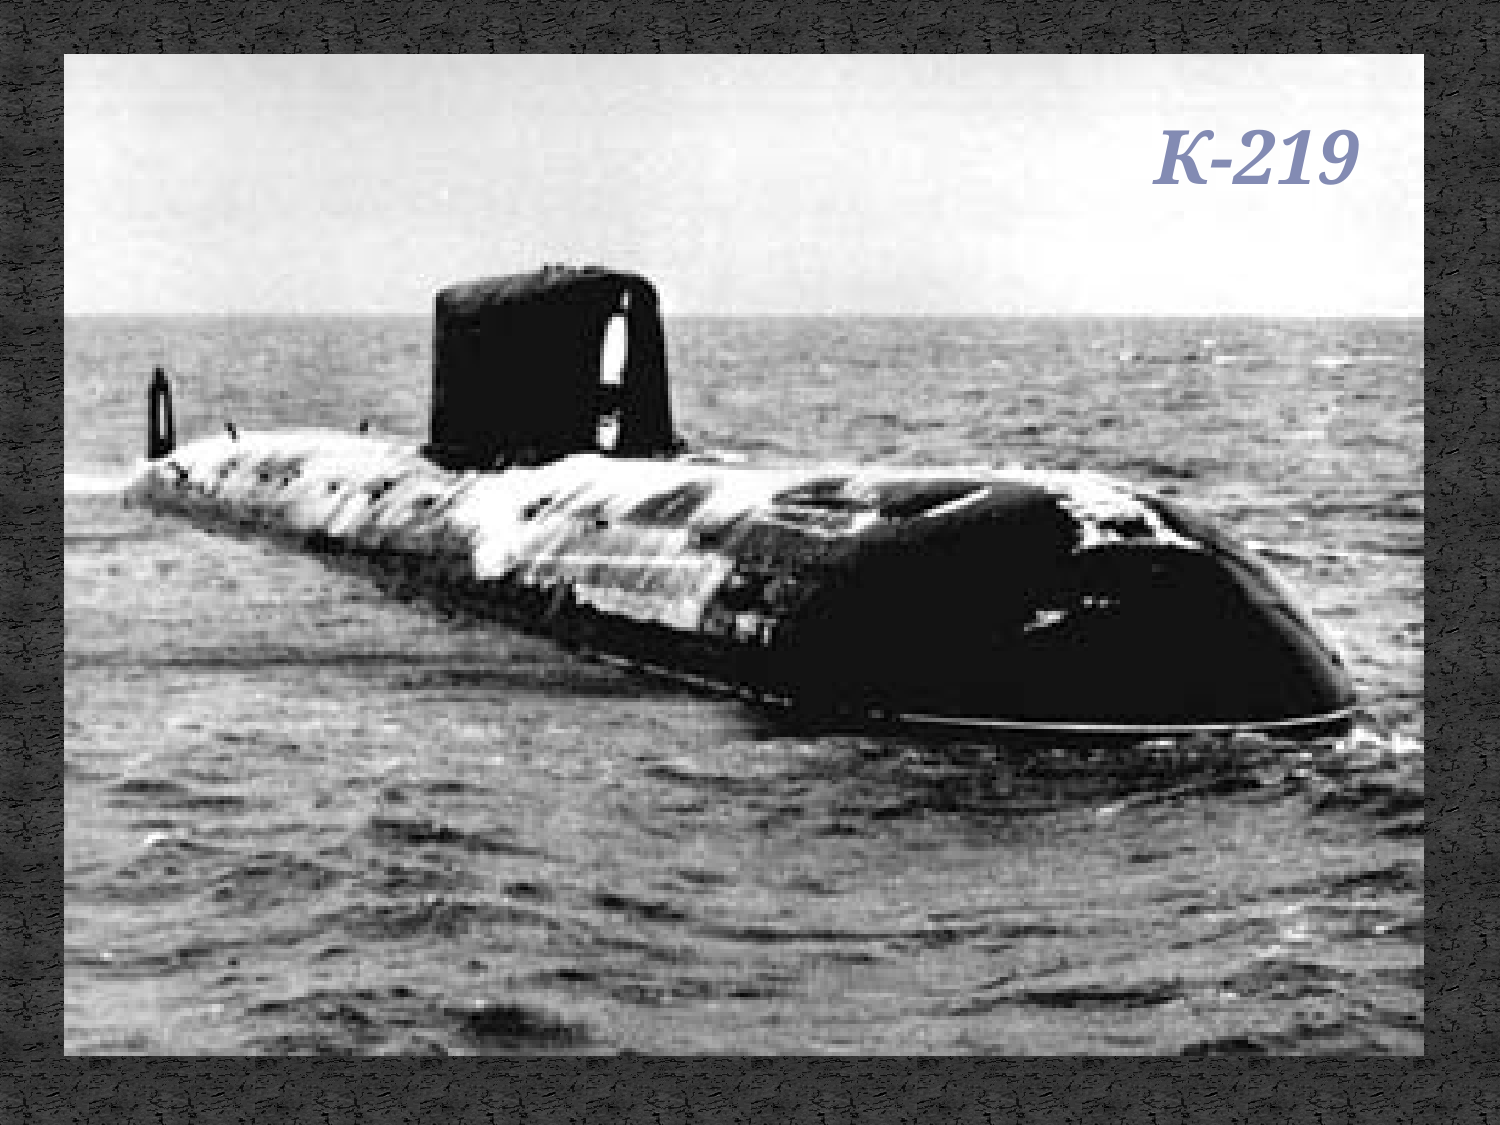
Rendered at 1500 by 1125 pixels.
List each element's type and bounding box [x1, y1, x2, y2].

picture [64, 54, 1424, 1056]
